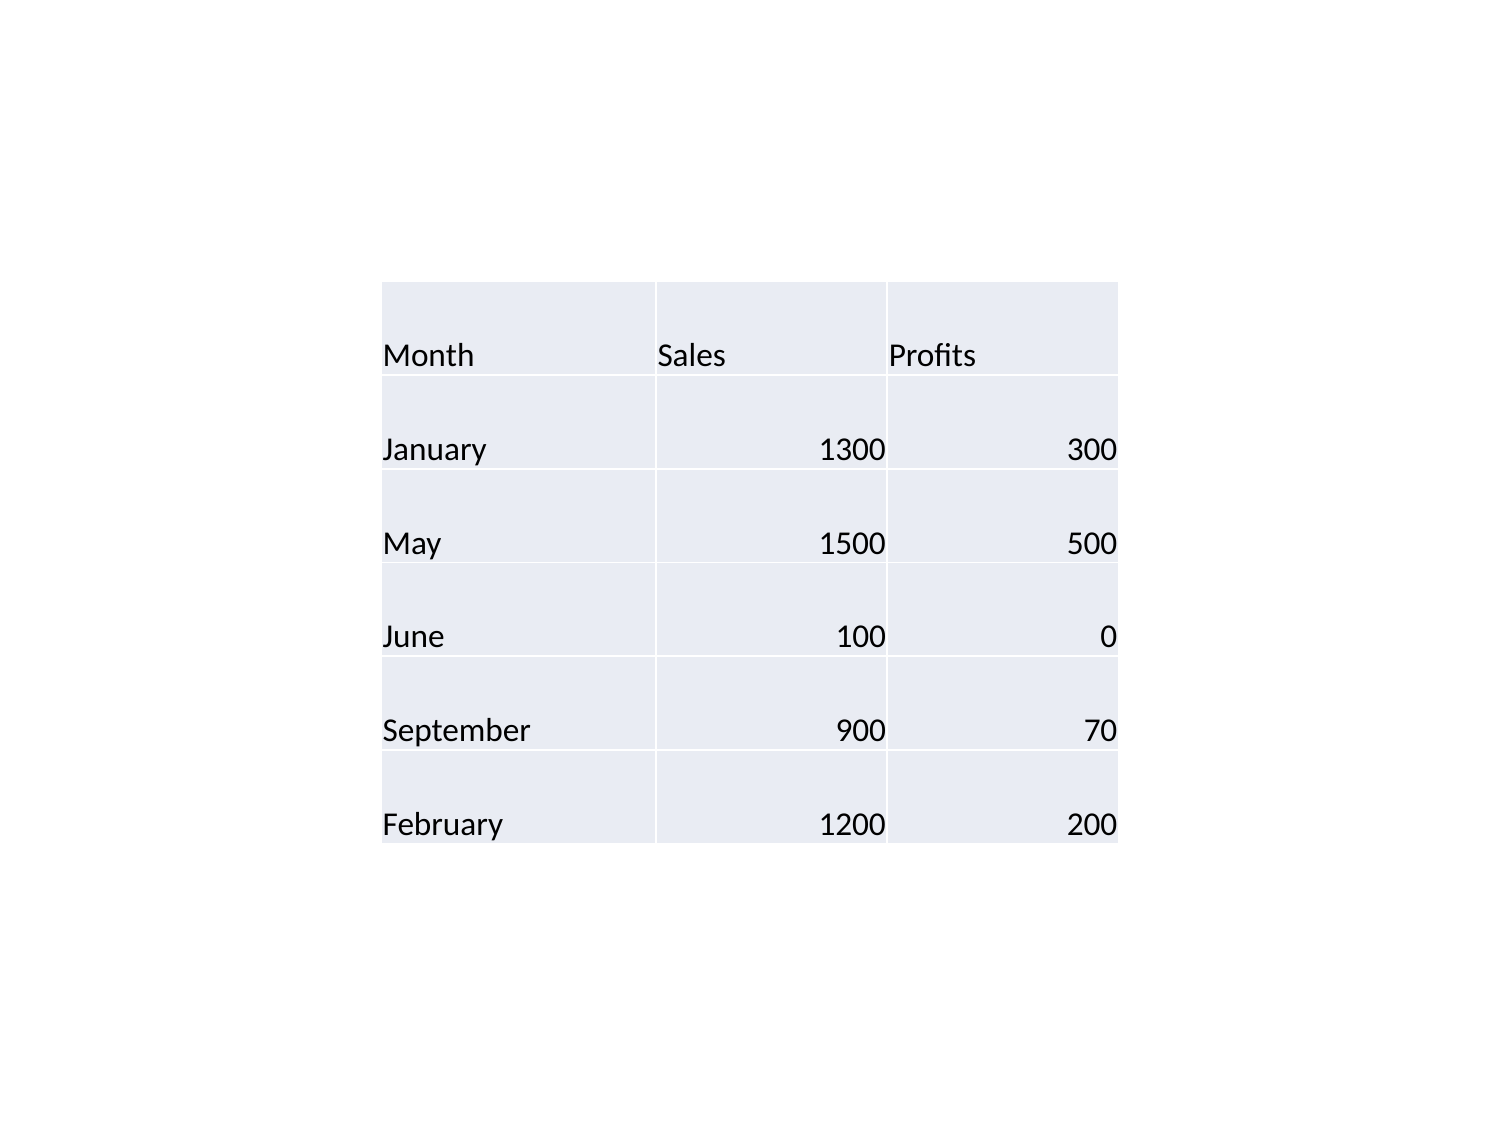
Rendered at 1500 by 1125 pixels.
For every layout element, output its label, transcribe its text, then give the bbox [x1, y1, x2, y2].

table_cell 500 [888, 470, 1118, 562]
table_header Profits [888, 282, 1118, 374]
table_cell June [382, 563, 655, 655]
table_cell 70 [888, 657, 1118, 749]
table_cell 1300 [657, 376, 886, 468]
table_cell 200 [888, 751, 1118, 843]
table_cell 900 [657, 657, 886, 749]
table_cell January [382, 376, 655, 468]
table_cell February [382, 751, 655, 843]
table_cell September [382, 657, 655, 749]
table_header Sales [657, 282, 886, 374]
table_cell 300 [888, 376, 1118, 468]
table_header Month [382, 282, 655, 374]
table_cell 1500 [657, 470, 886, 562]
table_cell 100 [657, 563, 886, 655]
table_cell 1200 [657, 751, 886, 843]
table_cell May [382, 470, 655, 562]
table_cell 0 [888, 563, 1118, 655]
